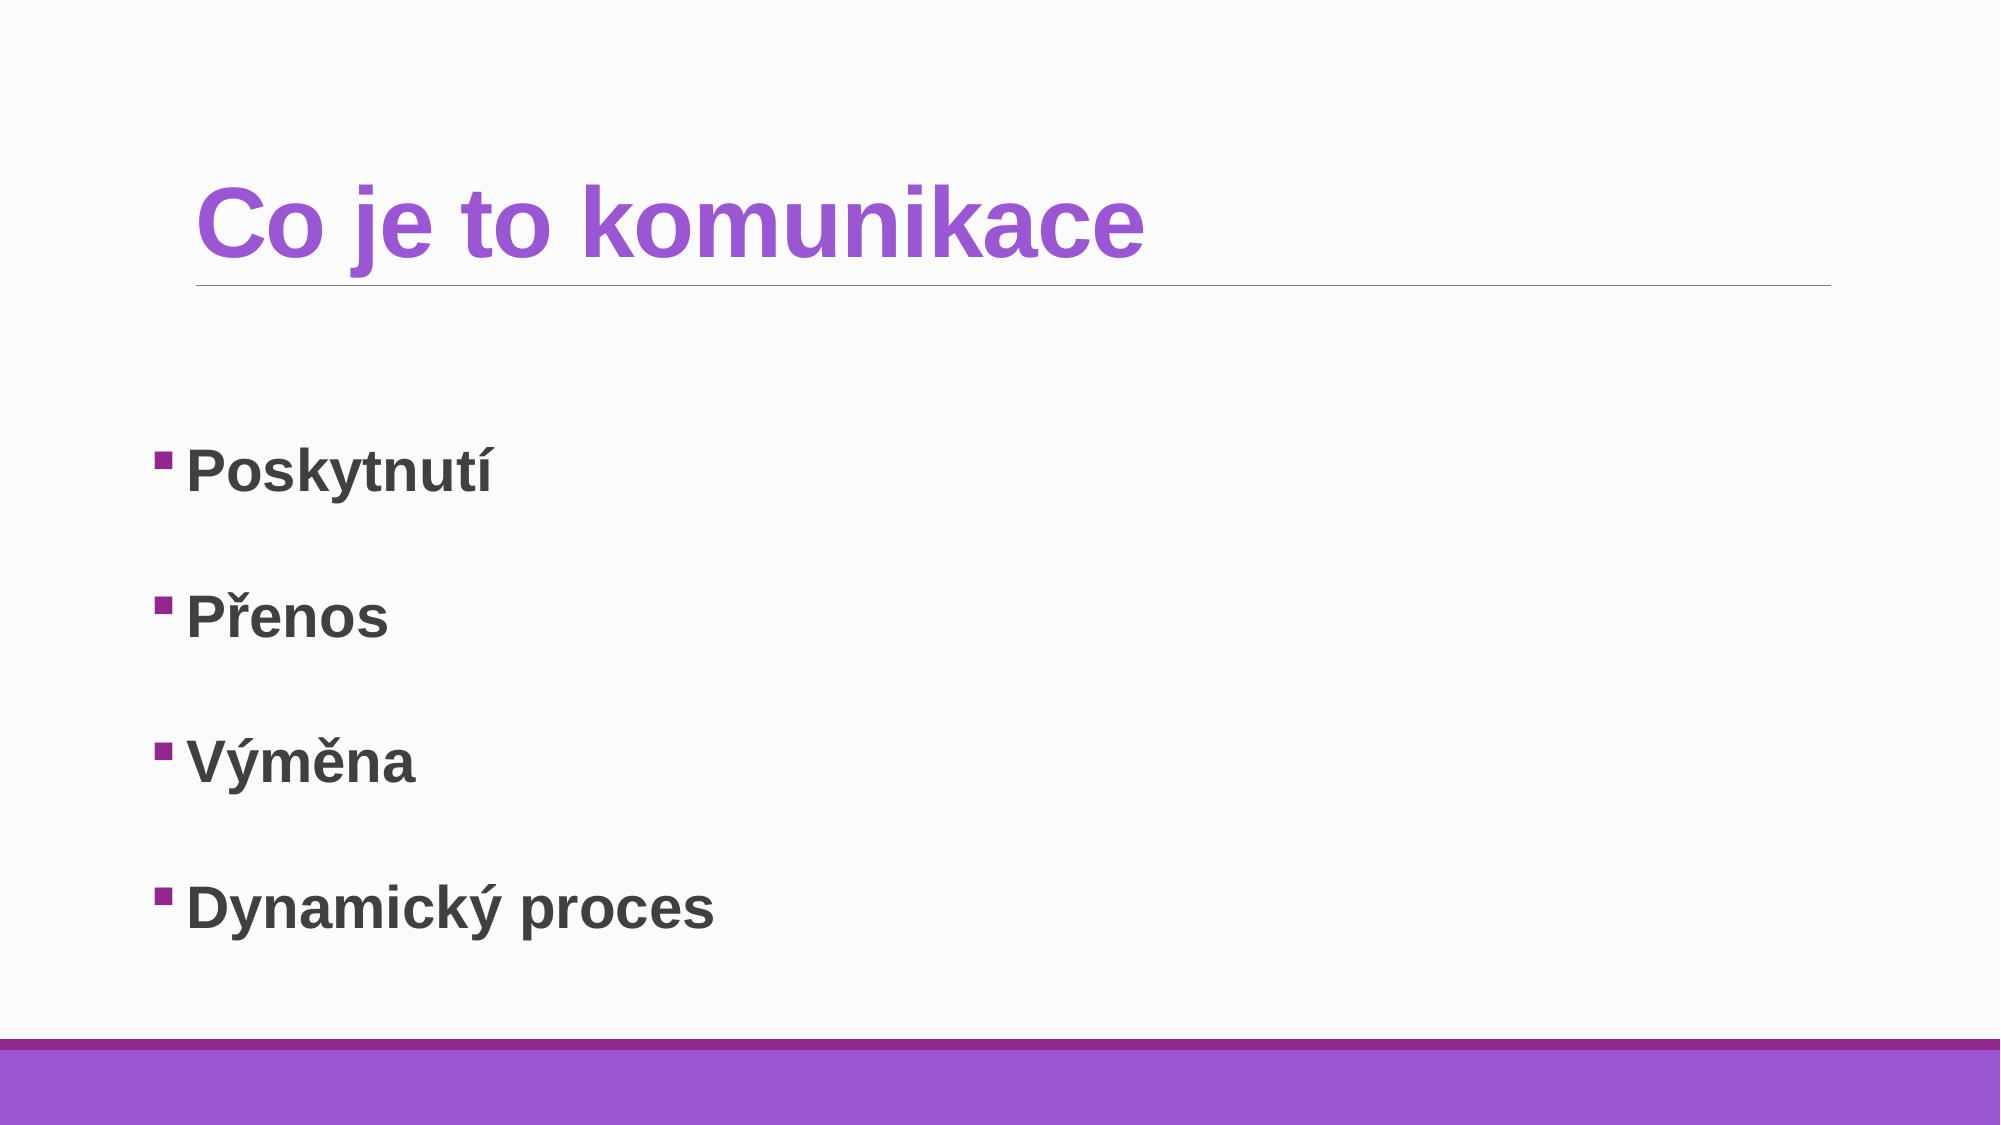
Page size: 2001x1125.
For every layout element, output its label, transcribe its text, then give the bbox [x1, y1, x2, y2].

title Co je to komunikace [180, 47, 1830, 285]
list Poskytnutí Přenos Výměna Dynamický proces [149, 388, 1850, 950]
